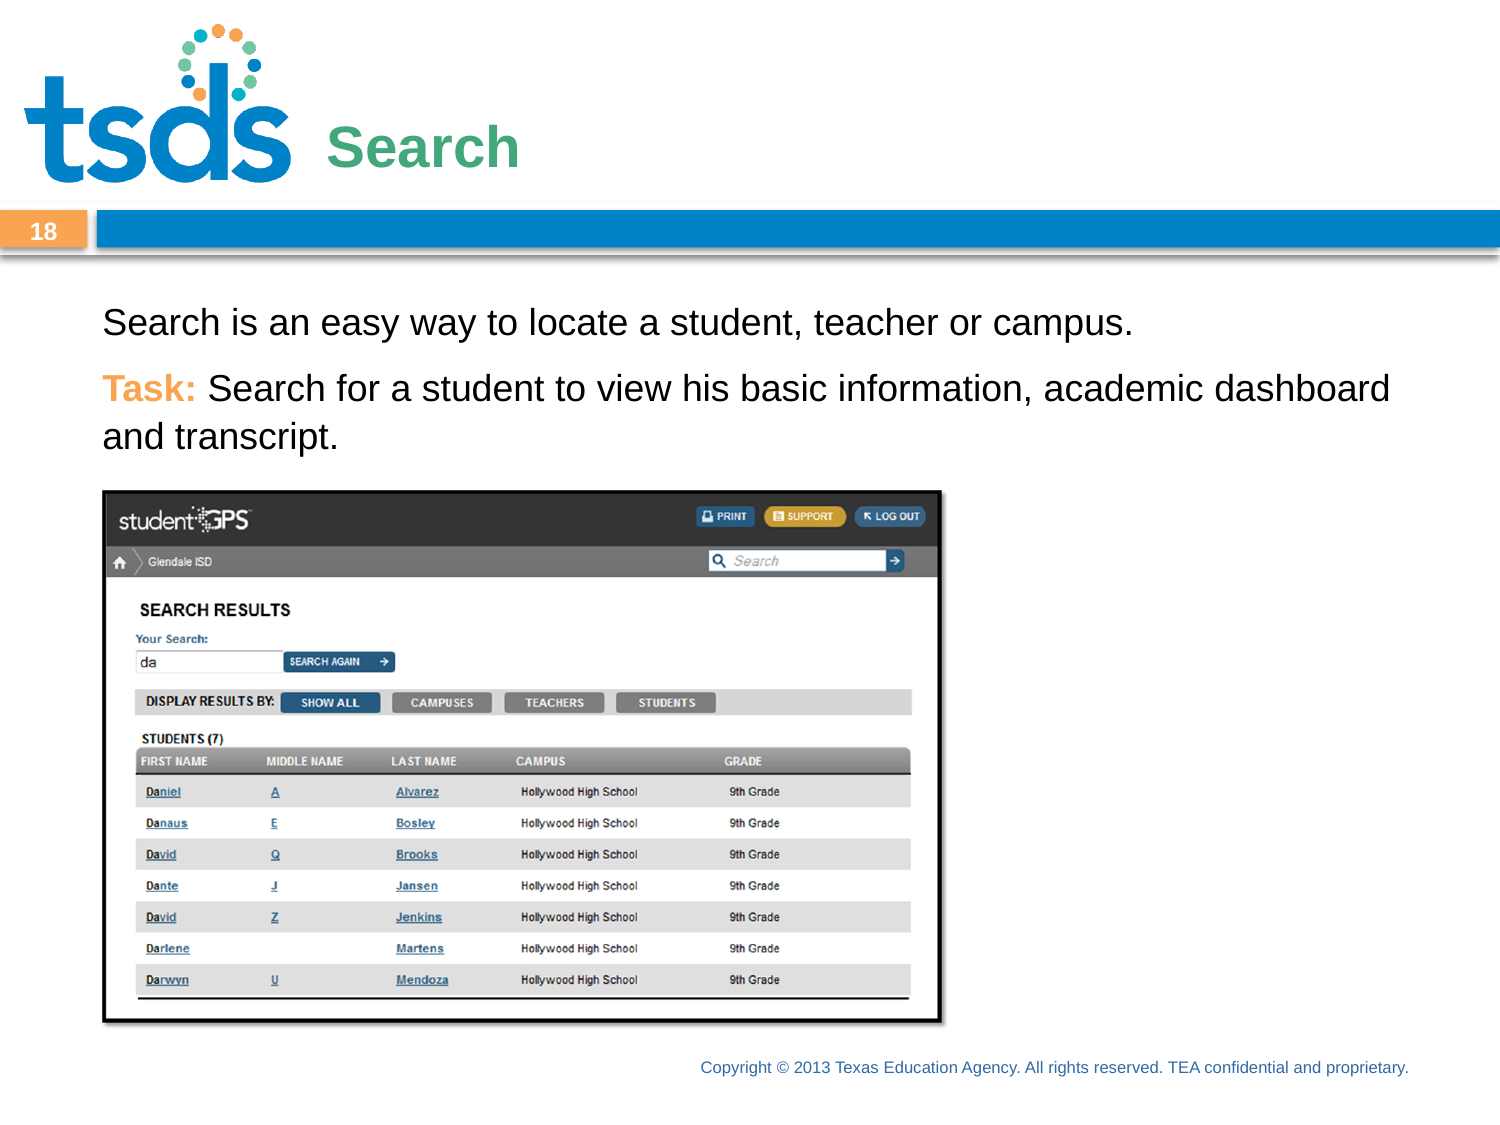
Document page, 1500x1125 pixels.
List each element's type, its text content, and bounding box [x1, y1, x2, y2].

slide_number 17 [0, 210, 88, 251]
picture [24, 24, 291, 191]
picture [99, 487, 951, 1031]
list Search is an easy way to locate a student, teacher or campus. Task: Search for a student to view his basic information, academic dashboard and transcript. [87, 287, 1438, 488]
title Search [311, 75, 1437, 213]
